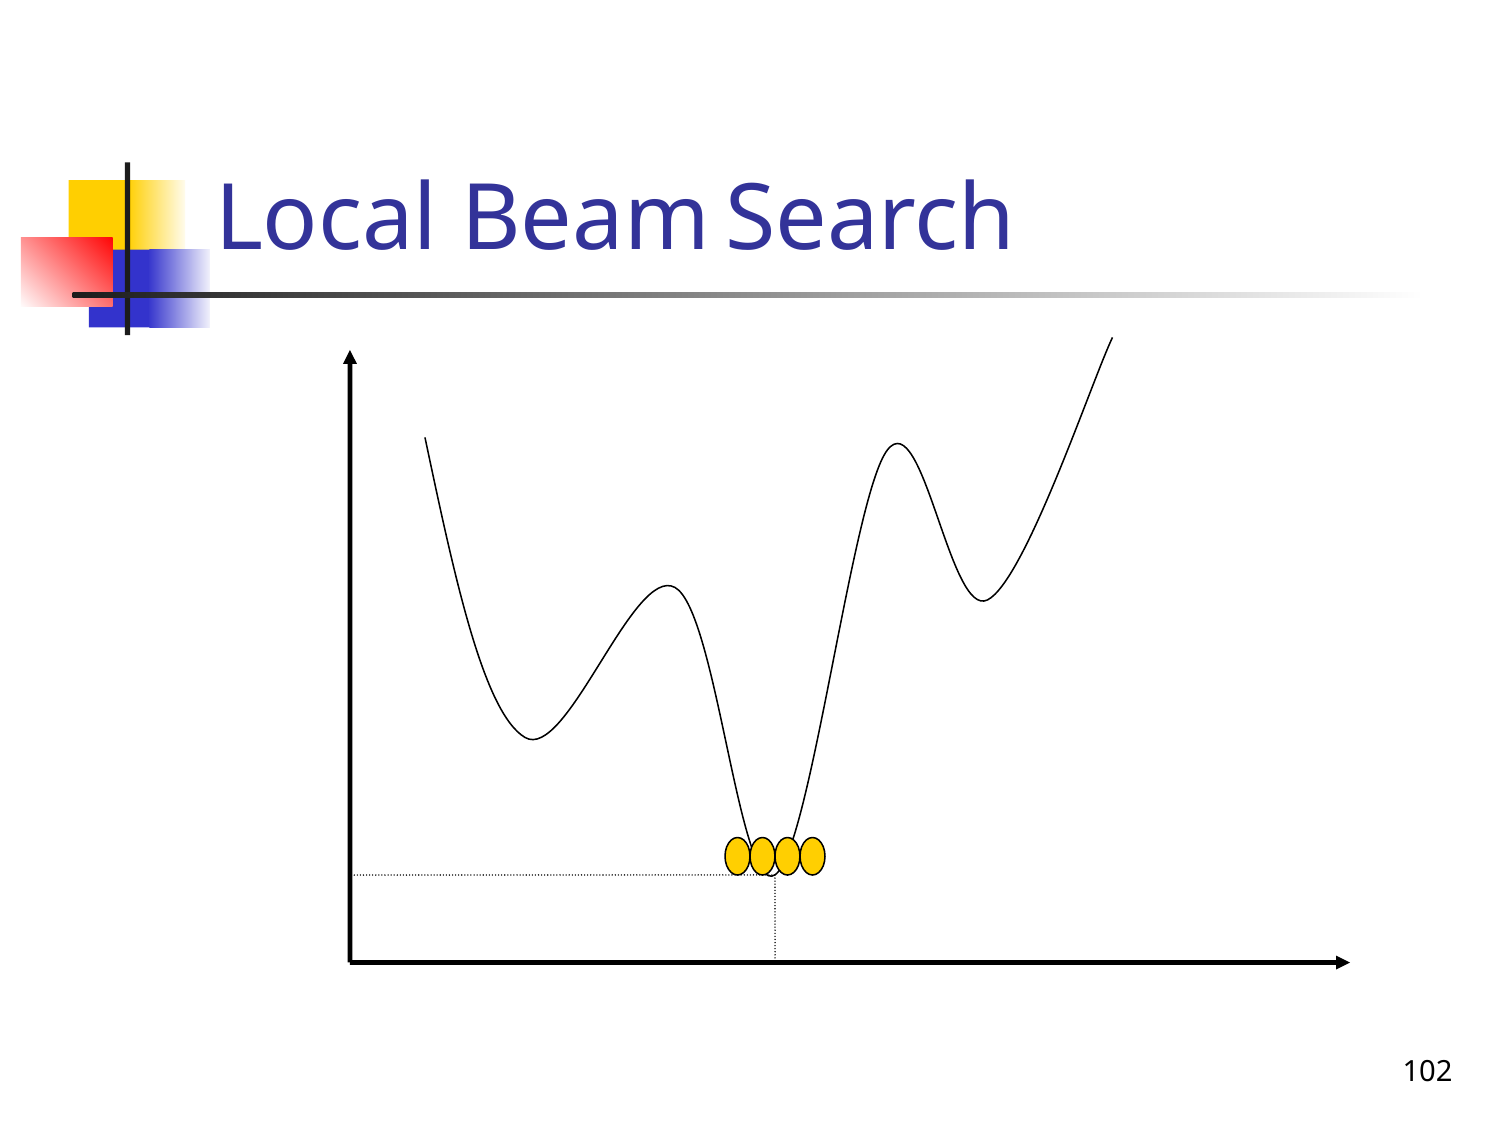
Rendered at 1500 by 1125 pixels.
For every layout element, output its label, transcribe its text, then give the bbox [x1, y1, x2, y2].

slide_number 102 [1154, 1023, 1468, 1100]
text_box [725, 837, 750, 876]
text_box [750, 837, 775, 876]
text_box [774, 837, 800, 876]
text_box [800, 837, 826, 876]
text_box [424, 337, 1113, 849]
text_box [343, 349, 357, 962]
text_box [349, 956, 1351, 969]
title Local Beam Search [199, 140, 1479, 276]
text_box [767, 864, 779, 877]
